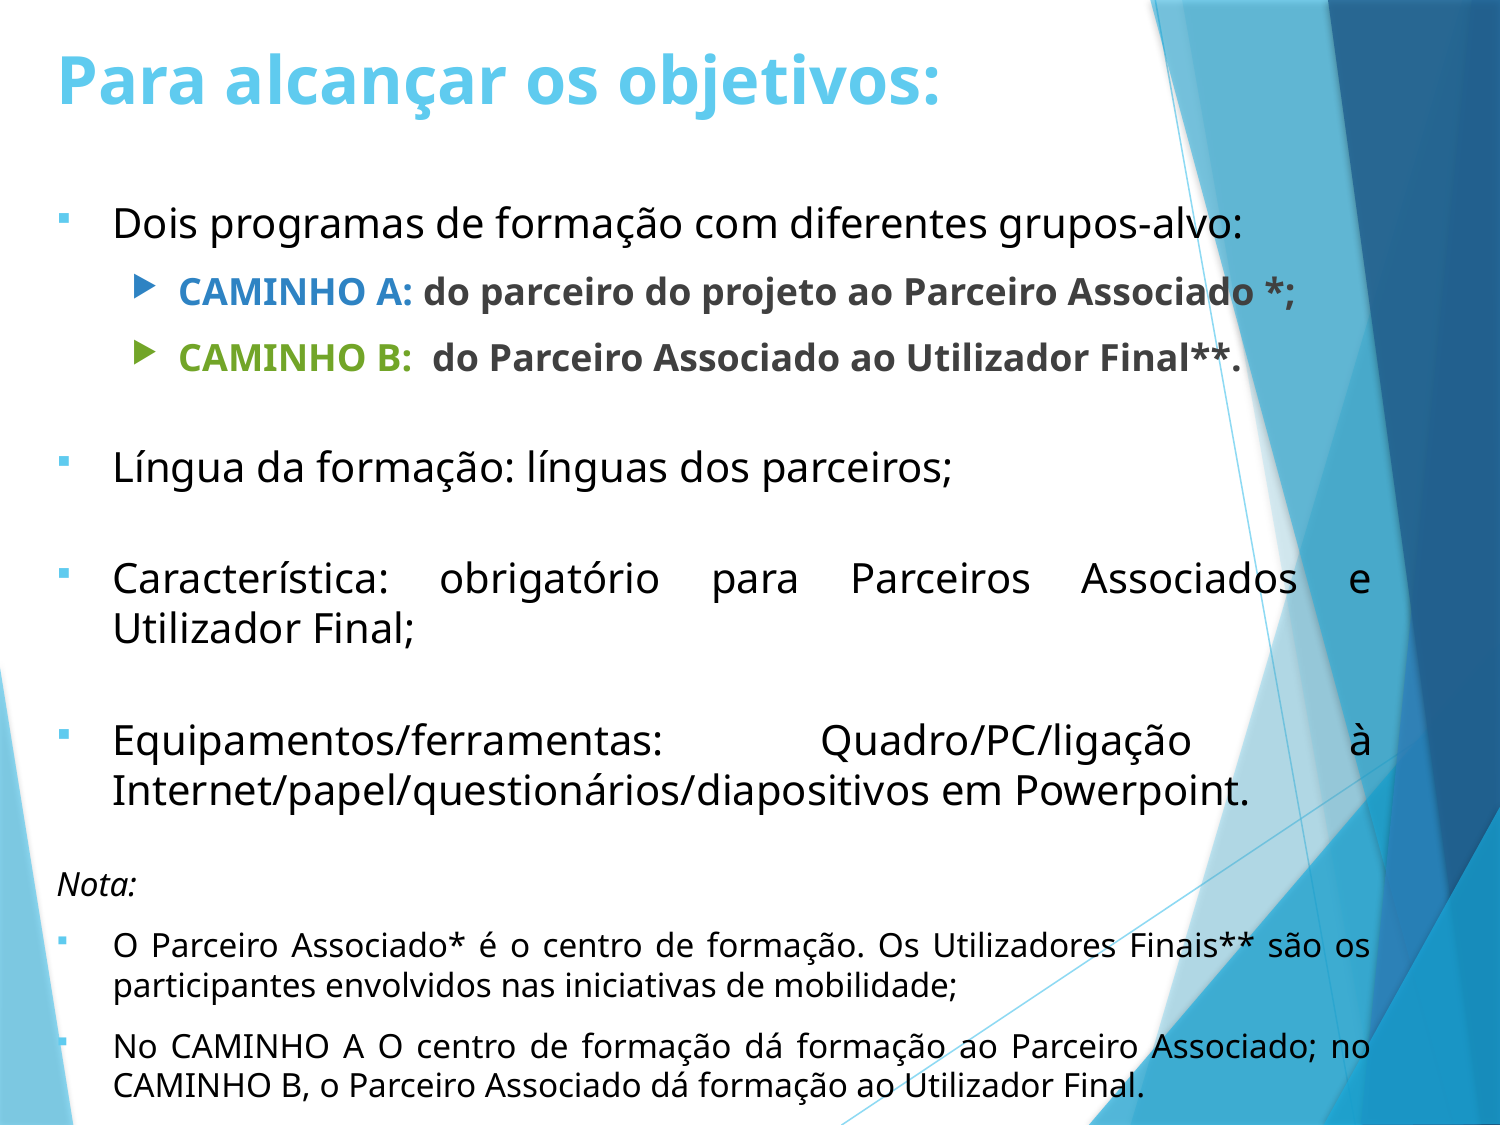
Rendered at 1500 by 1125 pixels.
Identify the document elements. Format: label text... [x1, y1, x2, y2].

text_box Para alcançar os objetivos: [41, 30, 1117, 114]
text_box Dois programas de formação com diferentes grupos-alvo: CAMINHO A: do parceiro do projeto ao Parceiro Associado *; CAMINHO B: do Parceiro Associado ao Utilizador Final**. Língua da formação: línguas dos parceiros; Característica: obrigatório para Parceiros Associados e Utilizador Final; Equipamentos/ferramentas: Quadro/PC/ligação à Internet/papel/questionários/diapositivos em Powerpoint. Nota: O Parceiro Associado* é o centro de formação. Os Utilizadores Finais** são os participantes envolvidos nas iniciativas de mobilidade; No CAMINHO A O centro de formação dá formação ao Parceiro Associado; no CAMINHO B, o Parceiro Associado dá formação ao Utilizador Final. [41, 148, 1388, 1083]
